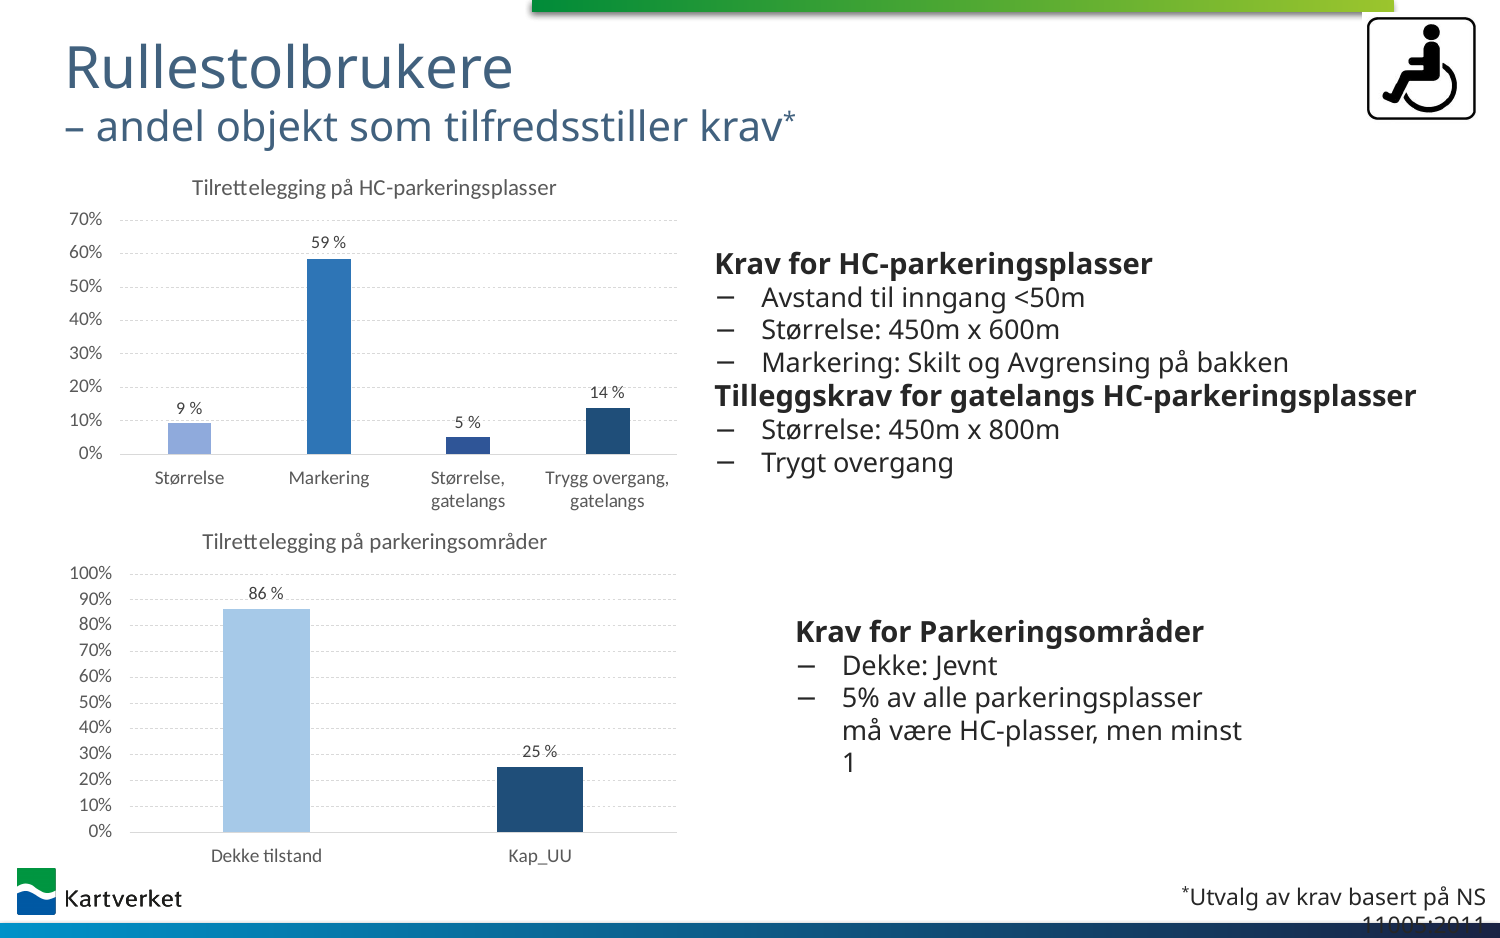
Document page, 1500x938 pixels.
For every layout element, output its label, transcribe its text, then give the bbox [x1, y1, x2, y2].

picture [62, 166, 688, 519]
picture [1362, 12, 1481, 126]
text_box Rullestolbrukere – andel objekt som tilfredsstiller krav* [49, 25, 1431, 158]
text_box *Utvalg av krav basert på NS 11005:2011 [1068, 873, 1500, 938]
picture [62, 520, 688, 874]
text_box Krav for HC-parkeringsplasser Avstand til inngang <50m Størrelse: 450m x 600m Markering: Skilt og Avgrensing på bakken Tilleggskrav for gatelangs HC-parkeringsplasser Størrelse: 450m x 800m Trygt overgang [699, 237, 1433, 485]
text_box Krav for Parkeringsområder Dekke: Jevnt 5% av alle parkeringsplasser må være HC-plasser, men minst 1 [780, 605, 1261, 786]
